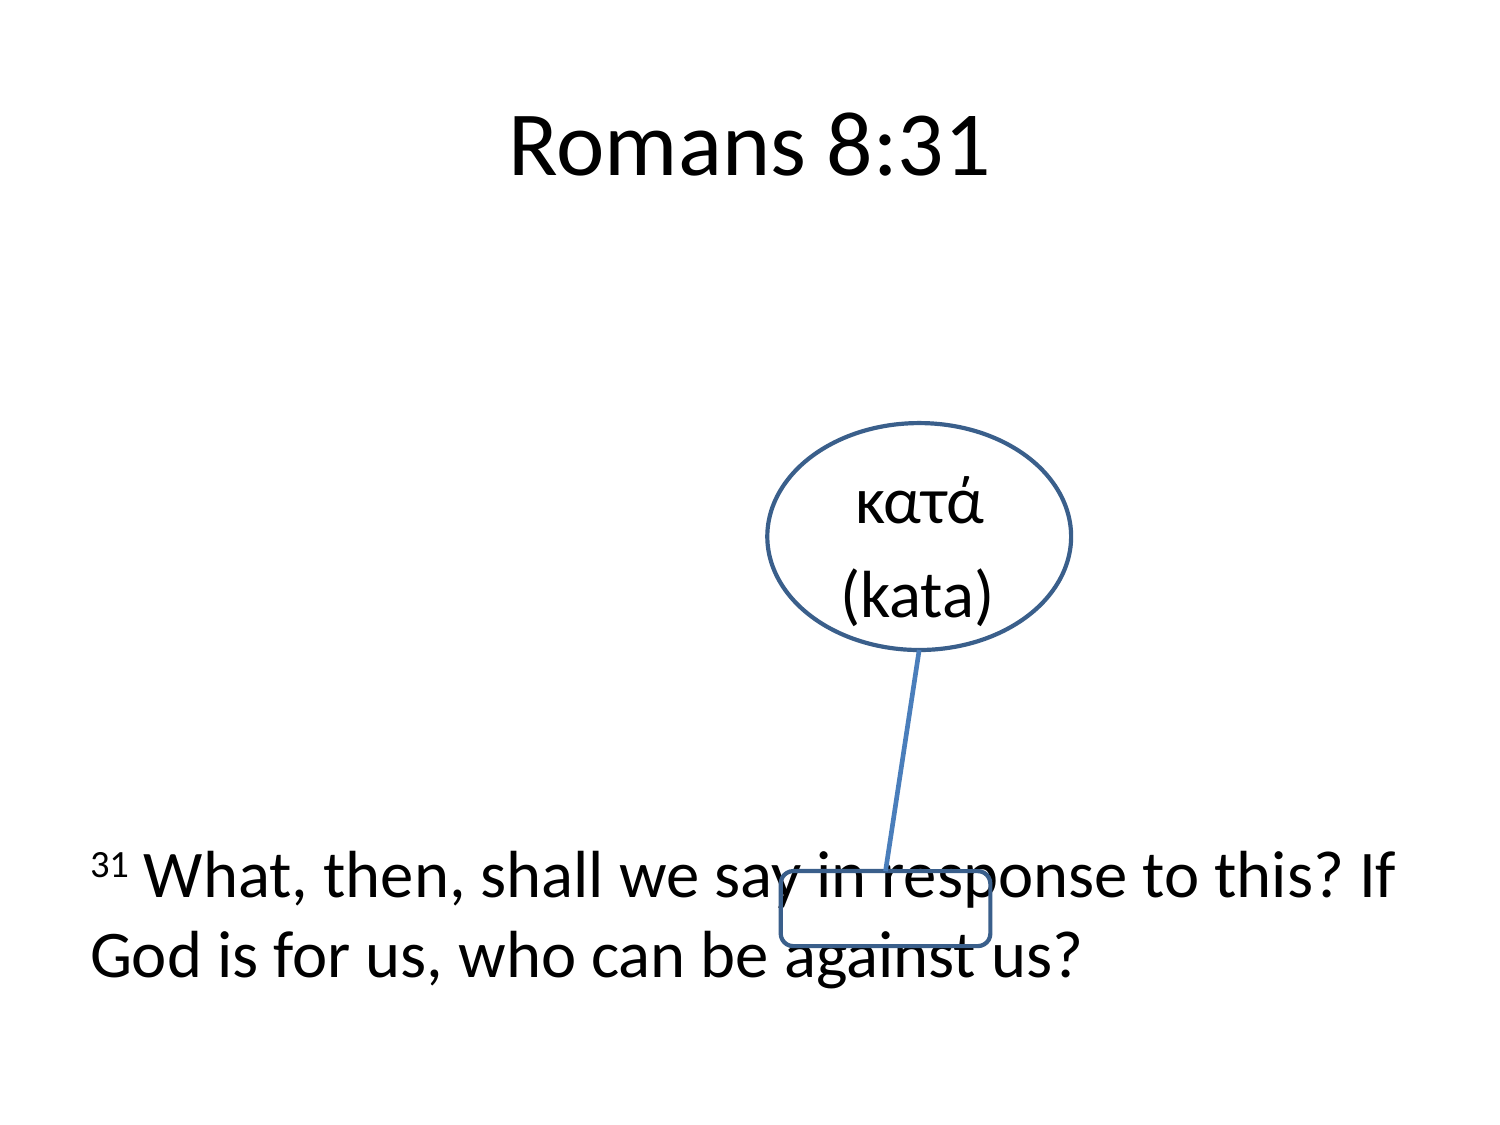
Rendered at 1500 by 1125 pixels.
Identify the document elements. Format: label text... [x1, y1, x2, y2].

text_box [778, 868, 993, 949]
list κατά (kata) 31 What, then, shall we say in response to this? If God is for us, who can be against us? [75, 262, 1425, 1005]
text_box [765, 420, 1074, 653]
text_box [885, 649, 920, 872]
title Romans 8:31 [75, 45, 1425, 233]
